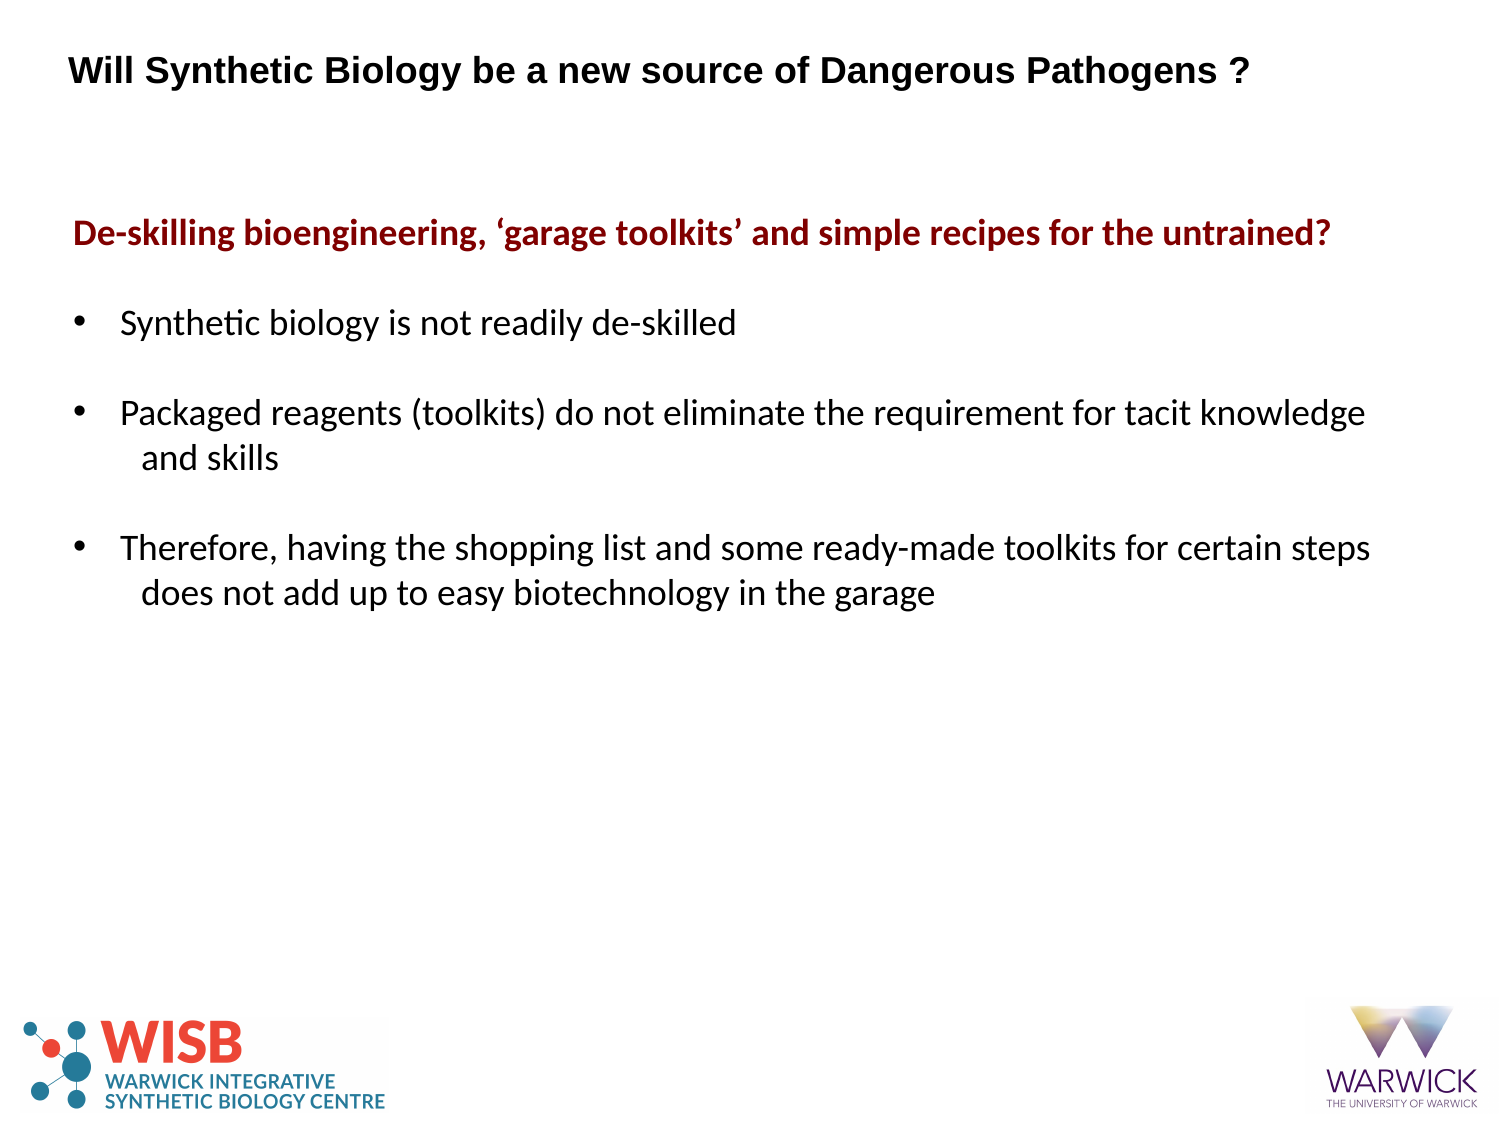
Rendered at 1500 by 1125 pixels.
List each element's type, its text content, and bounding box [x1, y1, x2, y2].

picture [1305, 997, 1499, 1114]
text_box De-skilling bioengineering, ‘garage toolkits’ and simple recipes for the untrained? Synthetic biology is not readily de-skilled Packaged reagents (toolkits) do not eliminate the requirement for tacit knowledge and skills Therefore, having the shopping list and some ready-made toolkits for certain steps does not add up to easy biotechnology in the garage [58, 200, 1396, 621]
text_box Will Synthetic Biology be a new source of Dangerous Pathogens ? [53, 38, 1268, 99]
picture [20, 1016, 390, 1113]
